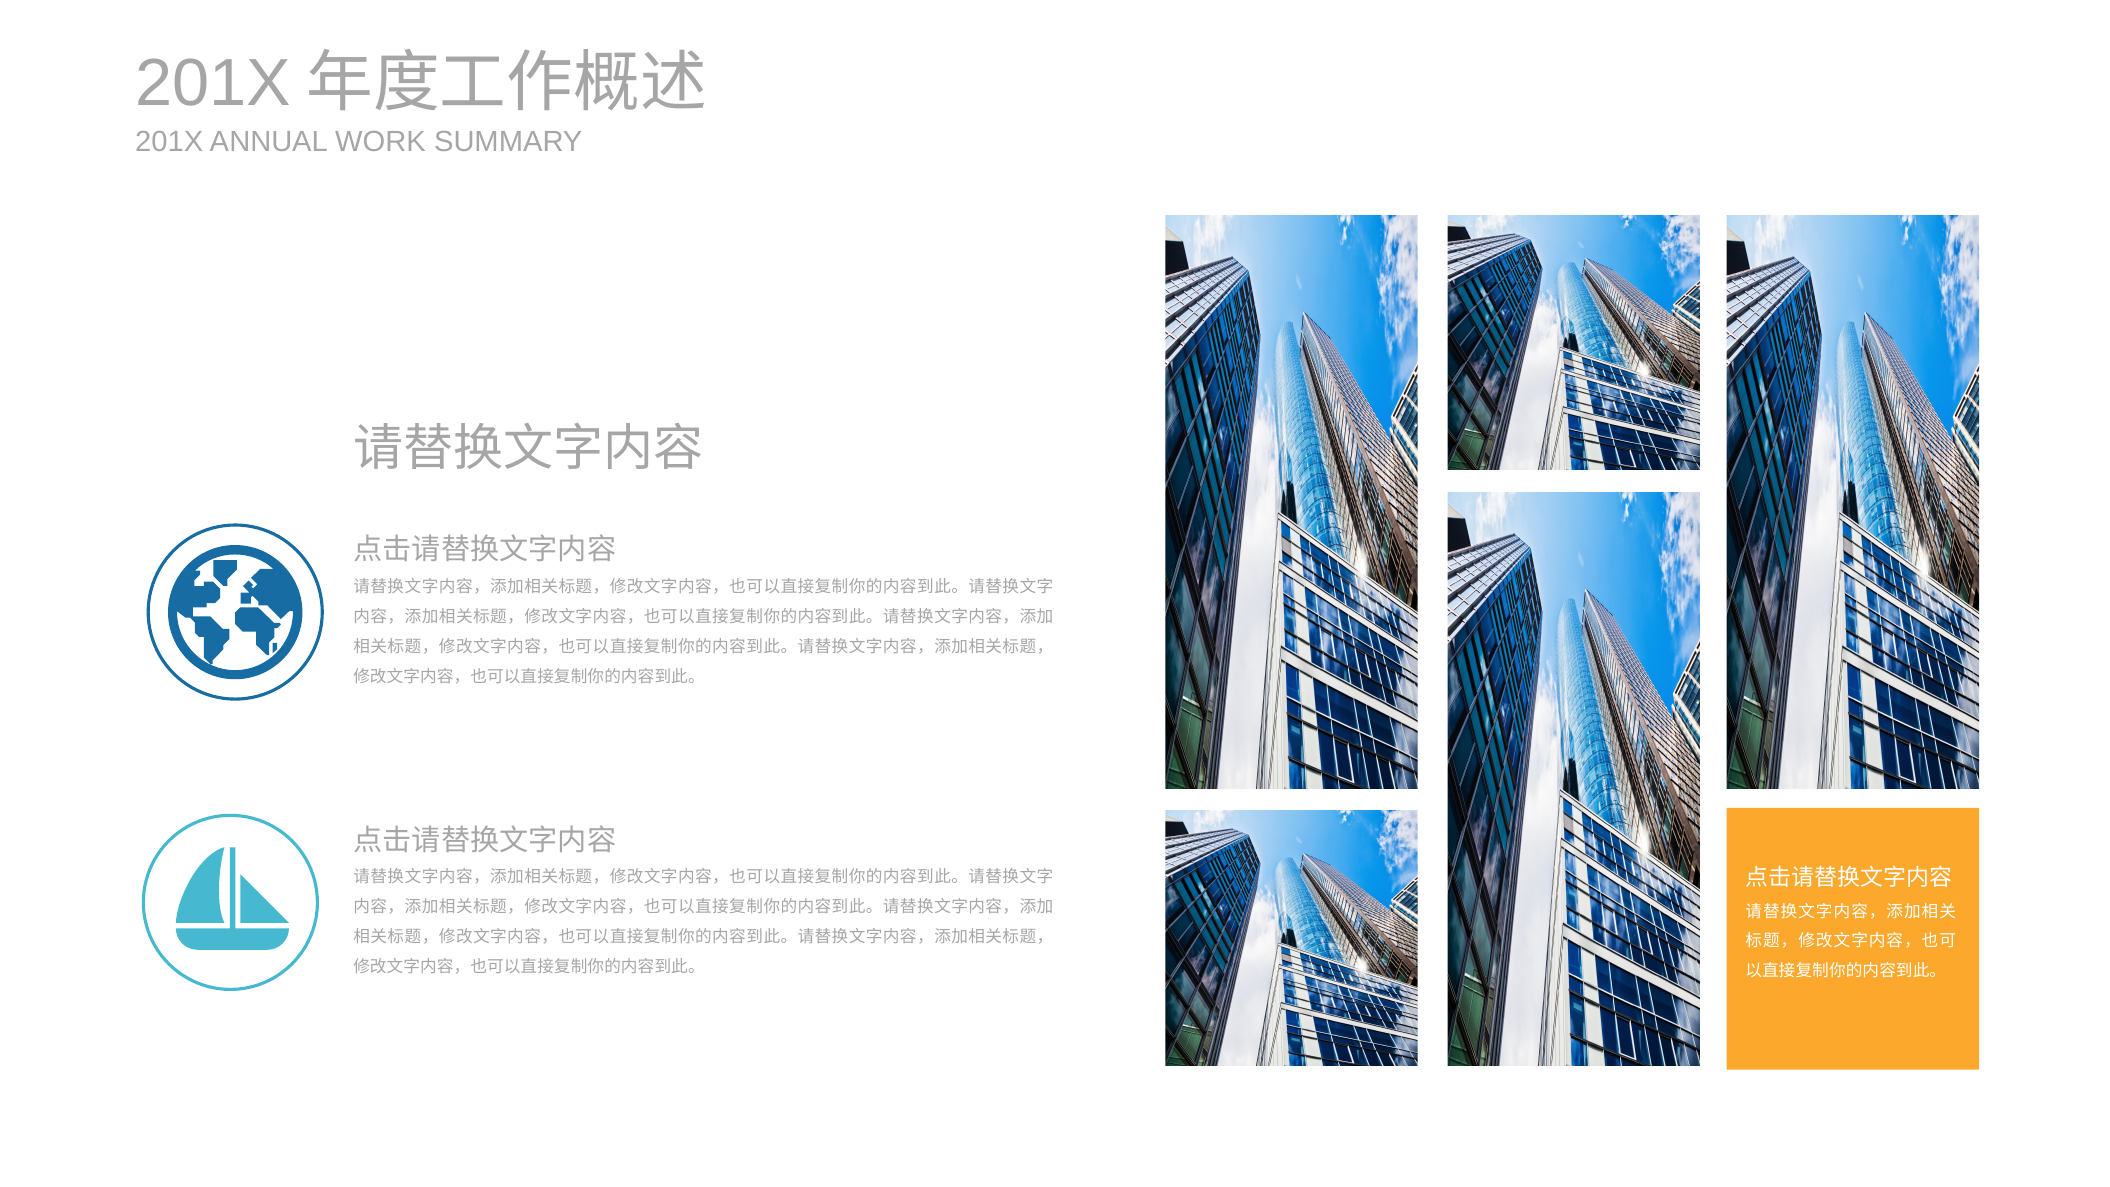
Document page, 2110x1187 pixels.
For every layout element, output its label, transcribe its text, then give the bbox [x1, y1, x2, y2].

text_box [1726, 1066, 1980, 1071]
text_box 201X ANNUAL WORK SUMMARY [135, 122, 596, 158]
text_box 请替换文字内容 [353, 415, 728, 476]
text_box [143, 815, 318, 990]
text_box 点击请替换文字内容 请替换文字内容，添加相关标题，修改文字内容，也可以直接复制你的内容到此。请替换文字内容，添加相关标题，修改文字内容，也可以直接复制你的内容到此。请替换文字内容，添加相关标题，修改文字内容，也可以直接复制你的内容到此。请替换文字内容，添加相关标题，修改文字内容，也可以直接复制你的内容到此。 [353, 820, 1055, 976]
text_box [1165, 215, 1980, 1066]
text_box 201X年度工作概述 [135, 38, 783, 119]
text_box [148, 524, 323, 700]
text_box 点击请替换文字内容 请替换文字内容，添加相关标题，修改文字内容，也可以直接复制你的内容到此。请替换文字内容，添加相关标题，修改文字内容，也可以直接复制你的内容到此。请替换文字内容，添加相关标题，修改文字内容，也可以直接复制你的内容到此。请替换文字内容，添加相关标题，修改文字内容，也可以直接复制你的内容到此。 [353, 530, 1055, 686]
